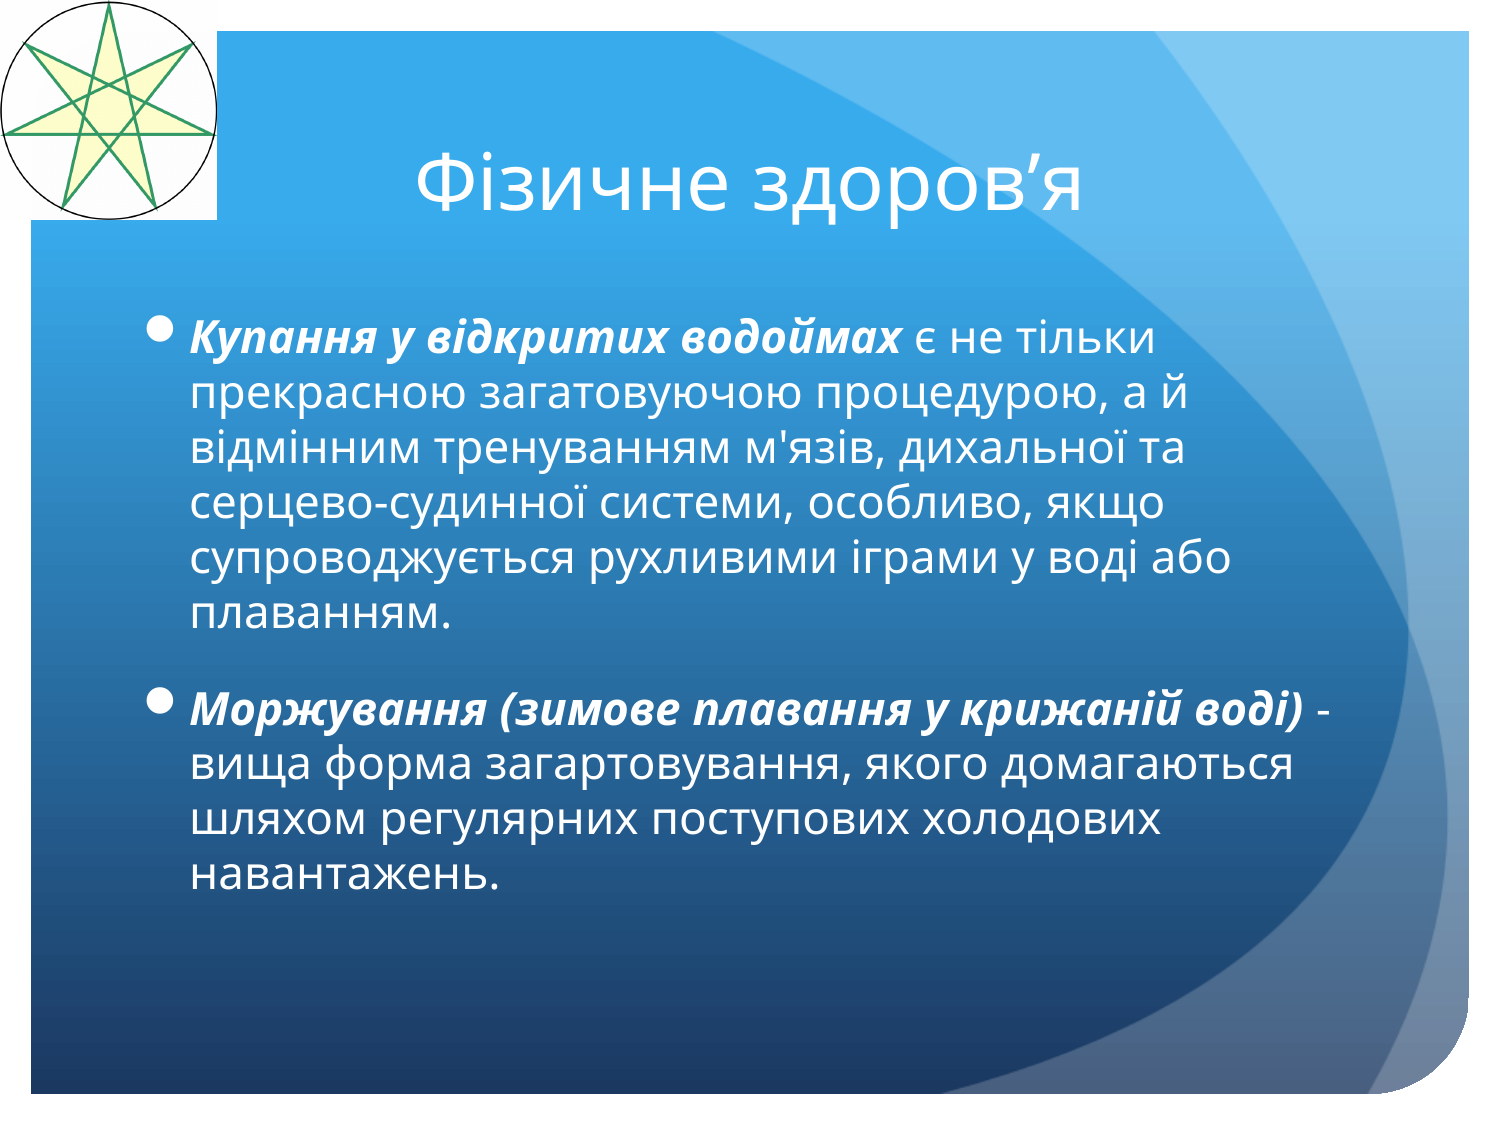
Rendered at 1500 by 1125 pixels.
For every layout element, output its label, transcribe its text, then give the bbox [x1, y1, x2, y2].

list Купання у відкритих водоймах є не тільки прекрасною загатовуючою процедурою, а й відмінним тренуванням м'язів, дихальної та серцево-судинної системи, особливо, якщо супроводжується рухливими іграми у воді або плаванням. Моржування (зимове плавання у крижаній воді) - вища форма загартовування, якого домагаються шляхом регулярних поступових холодових навантажень. [127, 299, 1372, 991]
picture [0, 0, 1473, 1094]
title Фізичне здоров’я [127, 62, 1372, 234]
